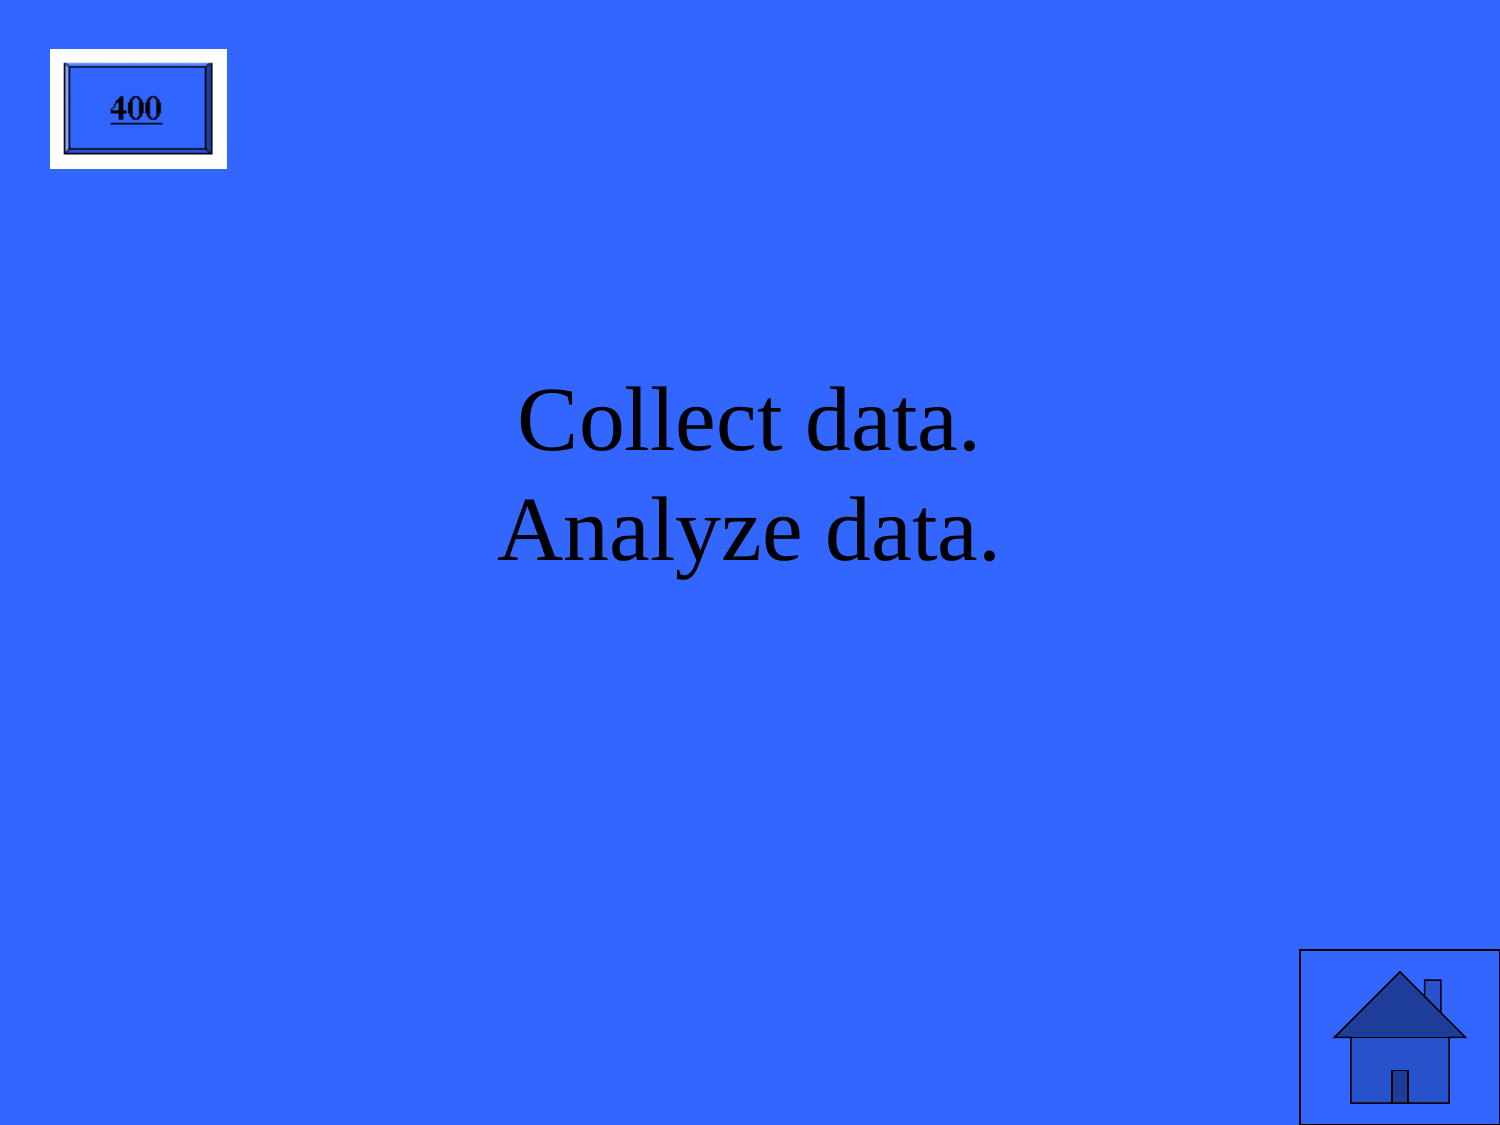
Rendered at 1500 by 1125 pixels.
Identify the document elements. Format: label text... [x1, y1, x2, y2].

title Collect data. Analyze data. [112, 374, 1388, 563]
text_box [1299, 950, 1500, 1125]
picture [49, 49, 227, 169]
